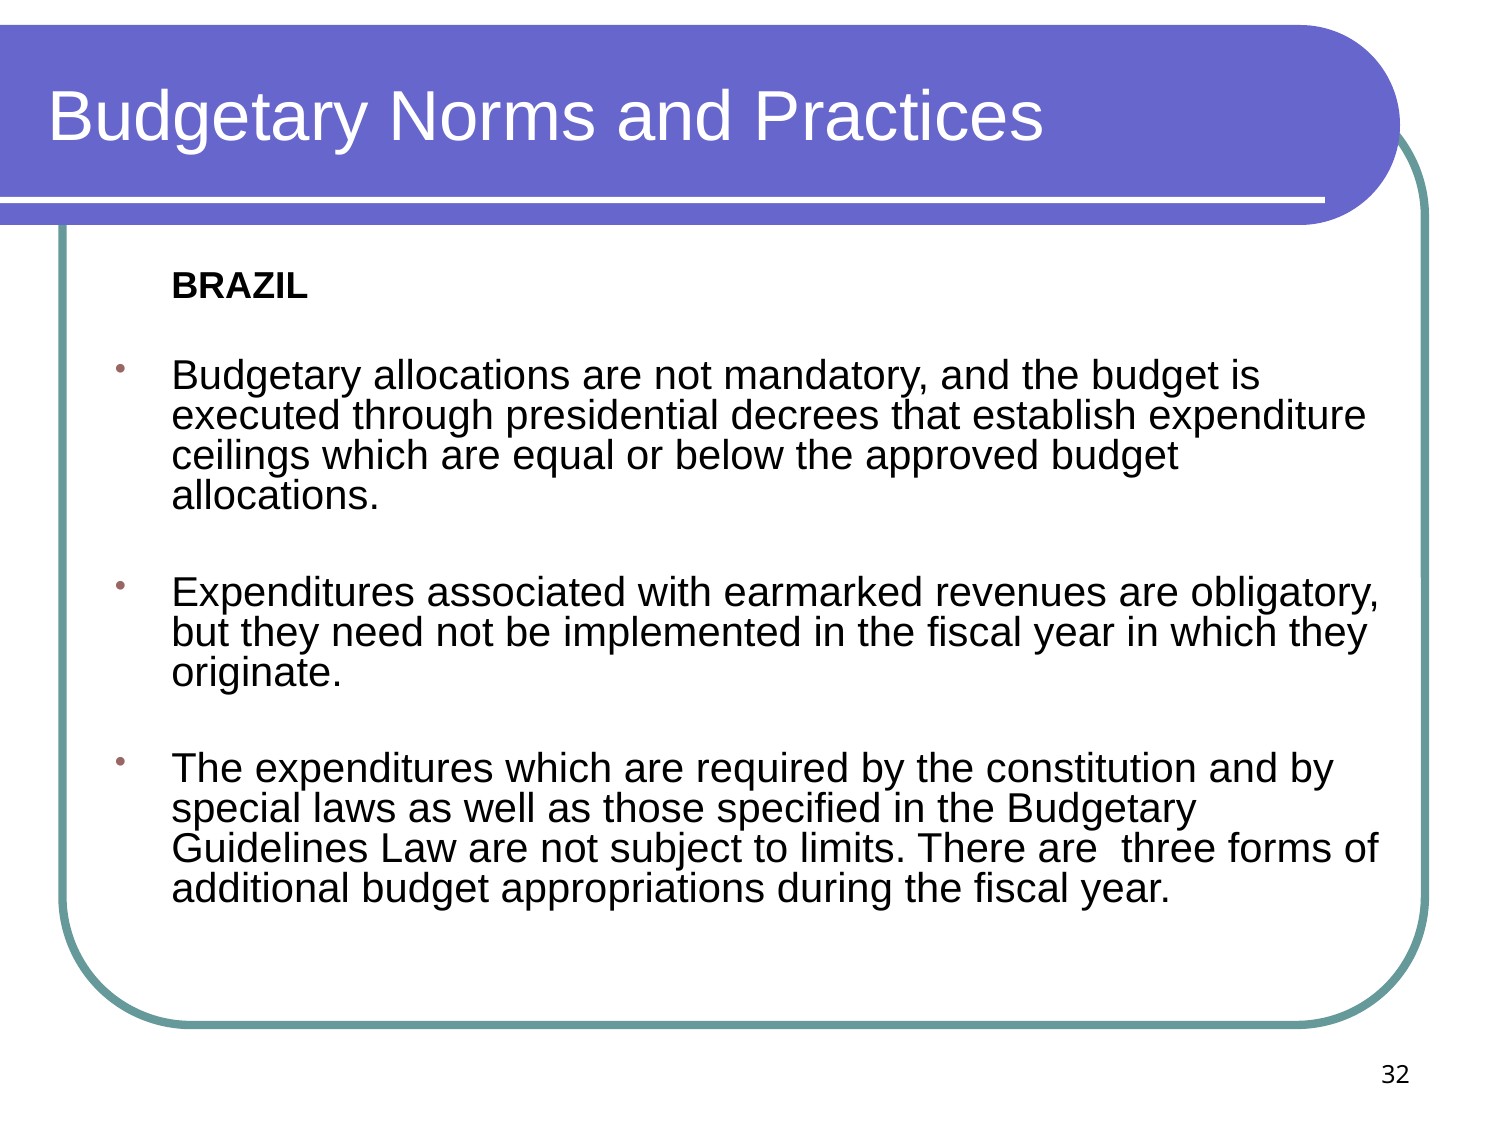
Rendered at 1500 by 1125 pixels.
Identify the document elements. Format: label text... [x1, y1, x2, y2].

slide_number 32 [1074, 1024, 1426, 1101]
title Budgetary Norms and Practices [31, 37, 1348, 188]
list BRAZIL Budgetary allocations are not mandatory, and the budget is executed through presidential decrees that establish expenditure ceilings which are equal or below the approved budget allocations. Expenditures associated with earmarked revenues are obligatory, but they need not be implemented in the fiscal year in which they originate. The expenditures which are required by the constitution and by special laws as well as those specified in the Budgetary Guidelines Law are not subject to limits. There are three forms of additional budget appropriations during the fiscal year. [99, 262, 1401, 988]
